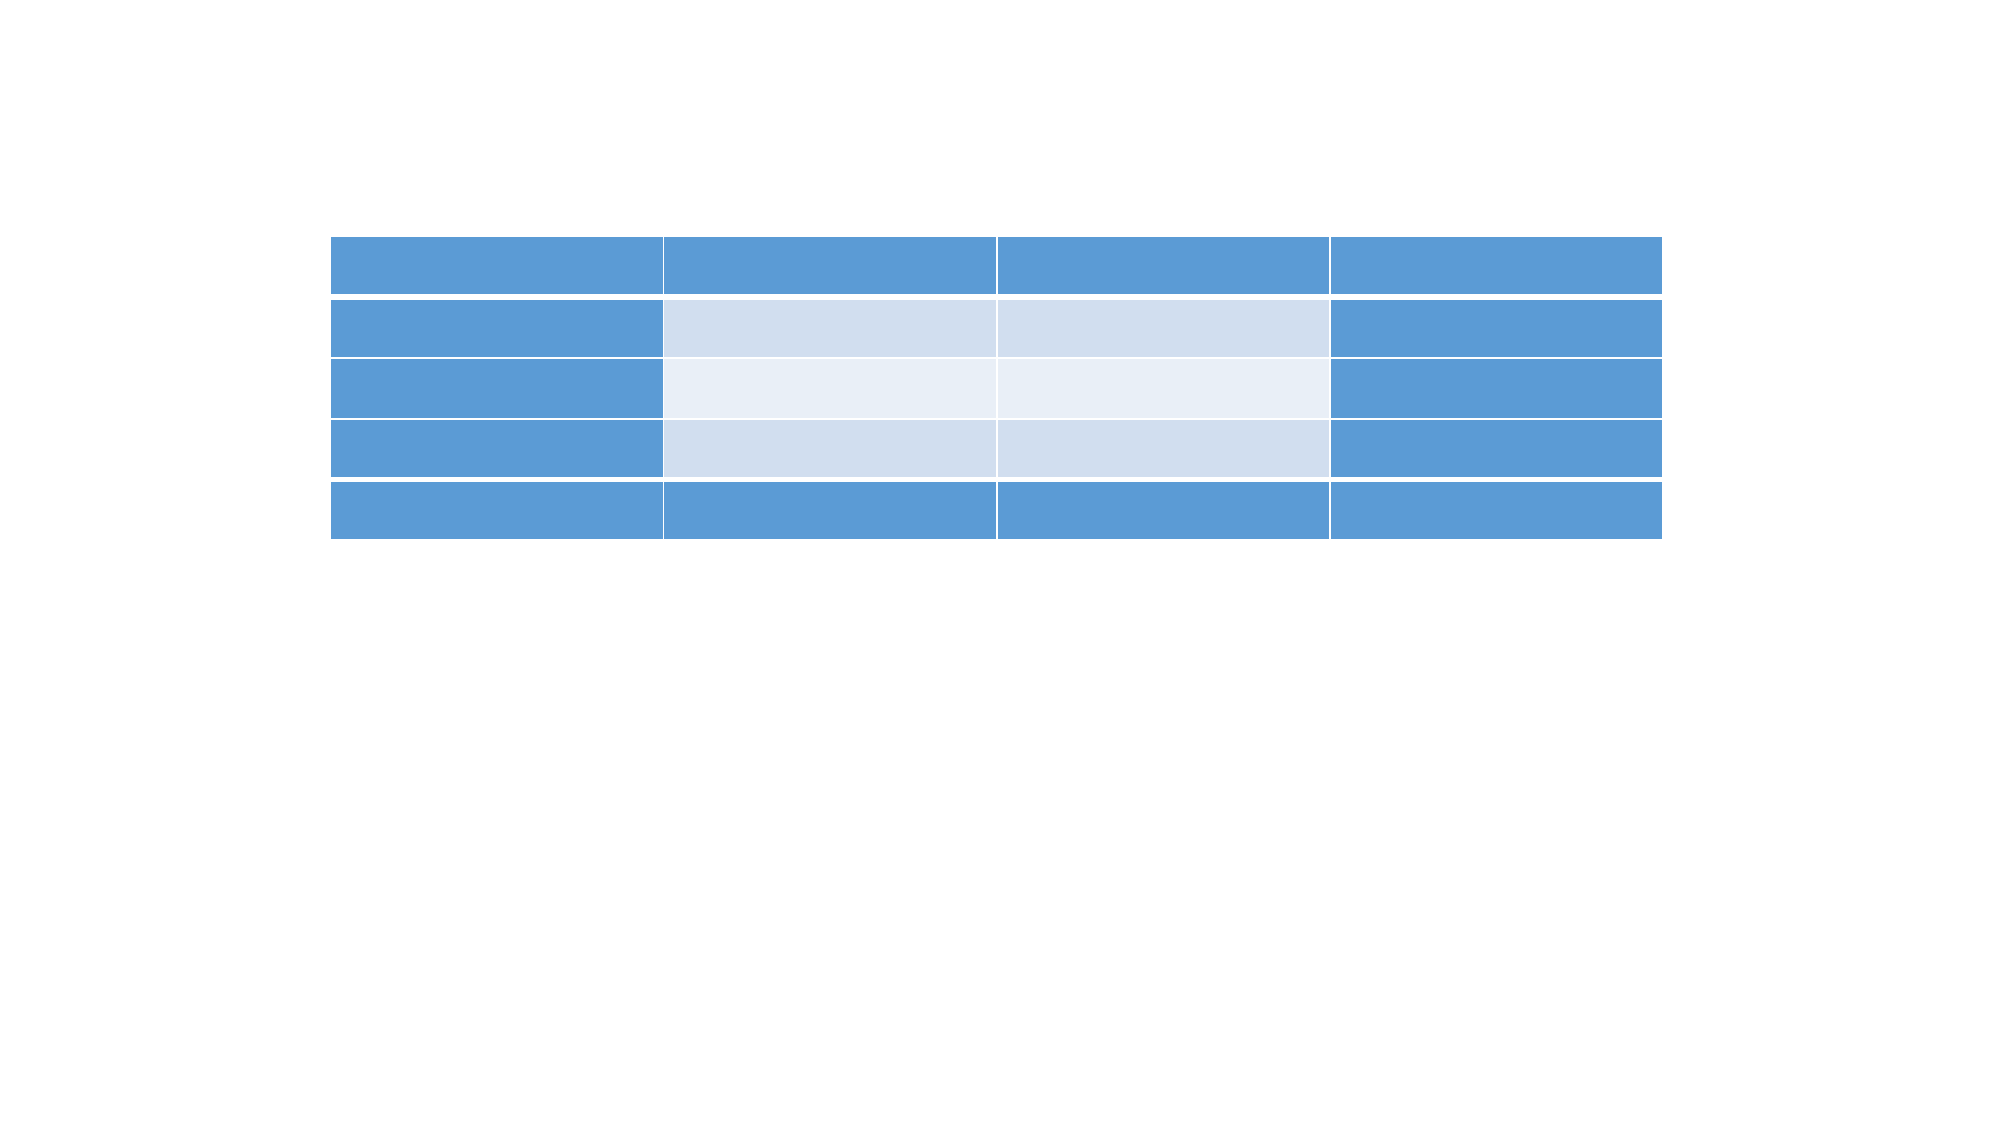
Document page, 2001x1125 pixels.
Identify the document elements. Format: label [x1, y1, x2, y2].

table_cell [1331, 420, 1662, 477]
table_cell [1331, 359, 1662, 418]
table_cell [331, 482, 663, 539]
table_cell [331, 300, 663, 357]
table_cell [664, 300, 996, 357]
table_cell [331, 359, 663, 418]
table_header [331, 237, 663, 294]
table_cell [664, 359, 996, 418]
table_cell [1331, 482, 1662, 539]
table_cell [664, 420, 996, 477]
table_cell [1331, 300, 1662, 357]
table_cell [998, 420, 1329, 477]
table_header [1331, 237, 1662, 294]
table_cell [664, 482, 996, 539]
table_cell [998, 359, 1329, 418]
table_header [664, 237, 996, 294]
table_cell [998, 482, 1329, 539]
table_cell [998, 300, 1329, 357]
table_header [998, 237, 1329, 294]
table_cell [331, 420, 663, 477]
